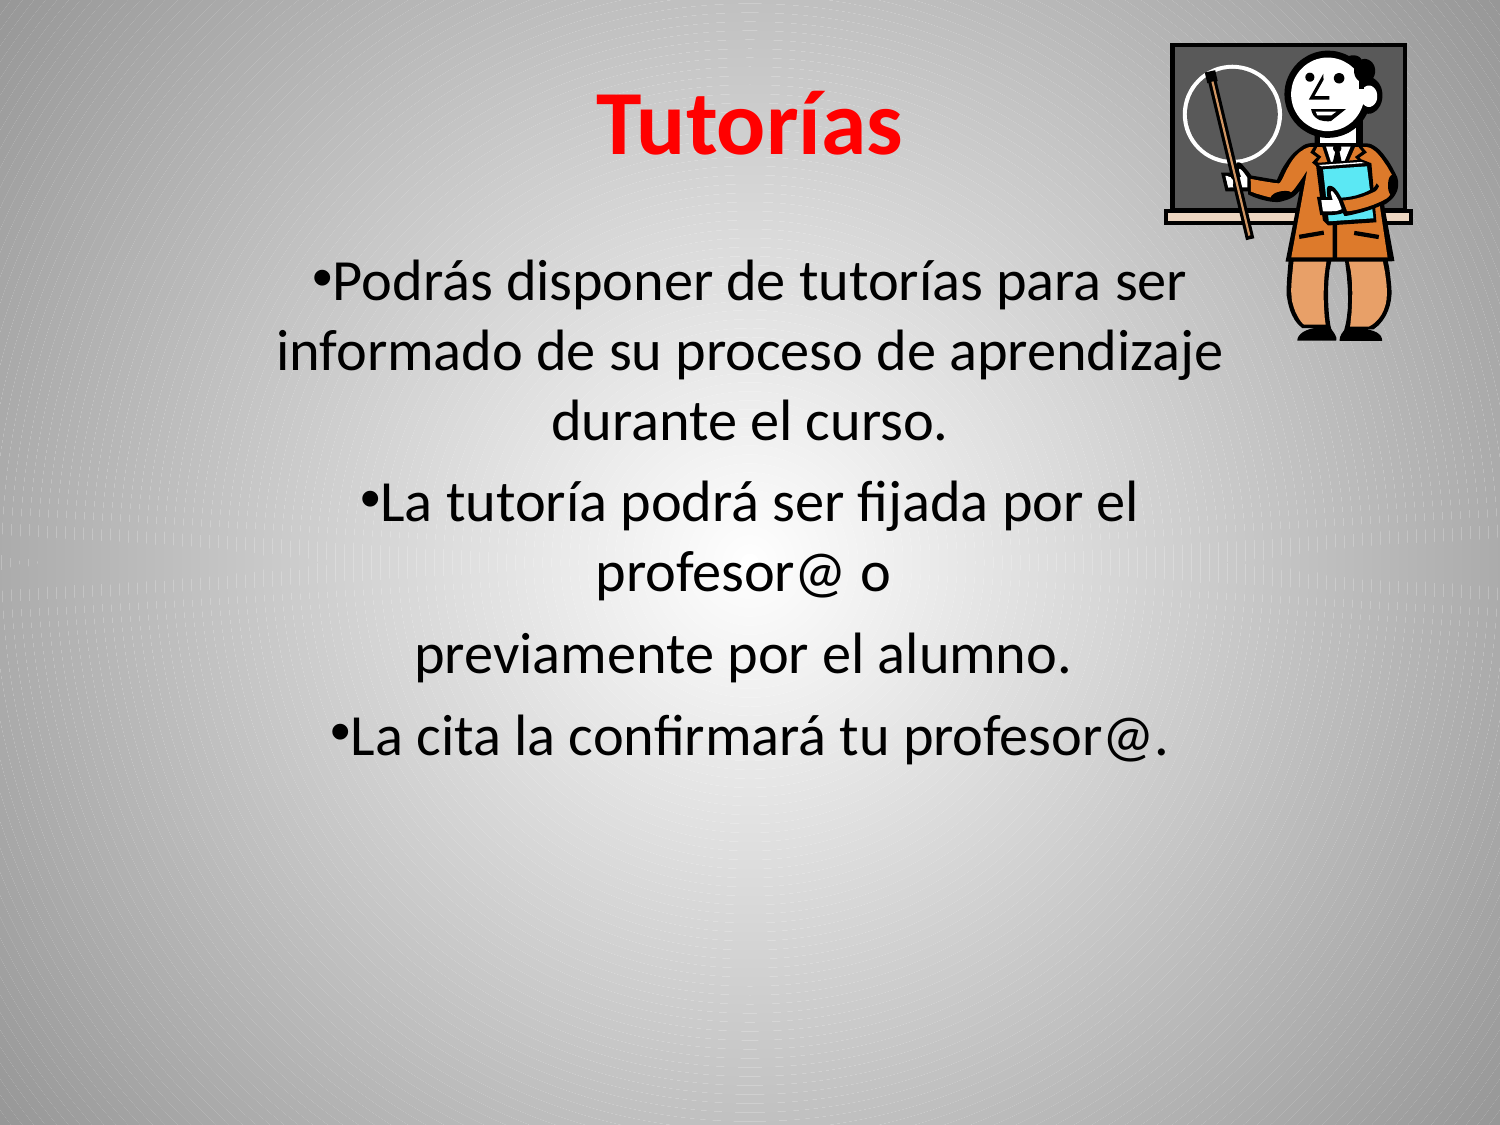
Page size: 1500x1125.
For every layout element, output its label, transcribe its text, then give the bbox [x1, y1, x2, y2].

subtitle Podrás disponer de tutorías para ser informado de su proceso de aprendizaje durante el curso. La tutoría podrá ser fijada por el profesor@ o previamente por el alumno. La cita la confirmará tu profesor@. [224, 234, 1276, 926]
title Tutorías [111, 54, 1156, 292]
picture [1163, 42, 1414, 342]
